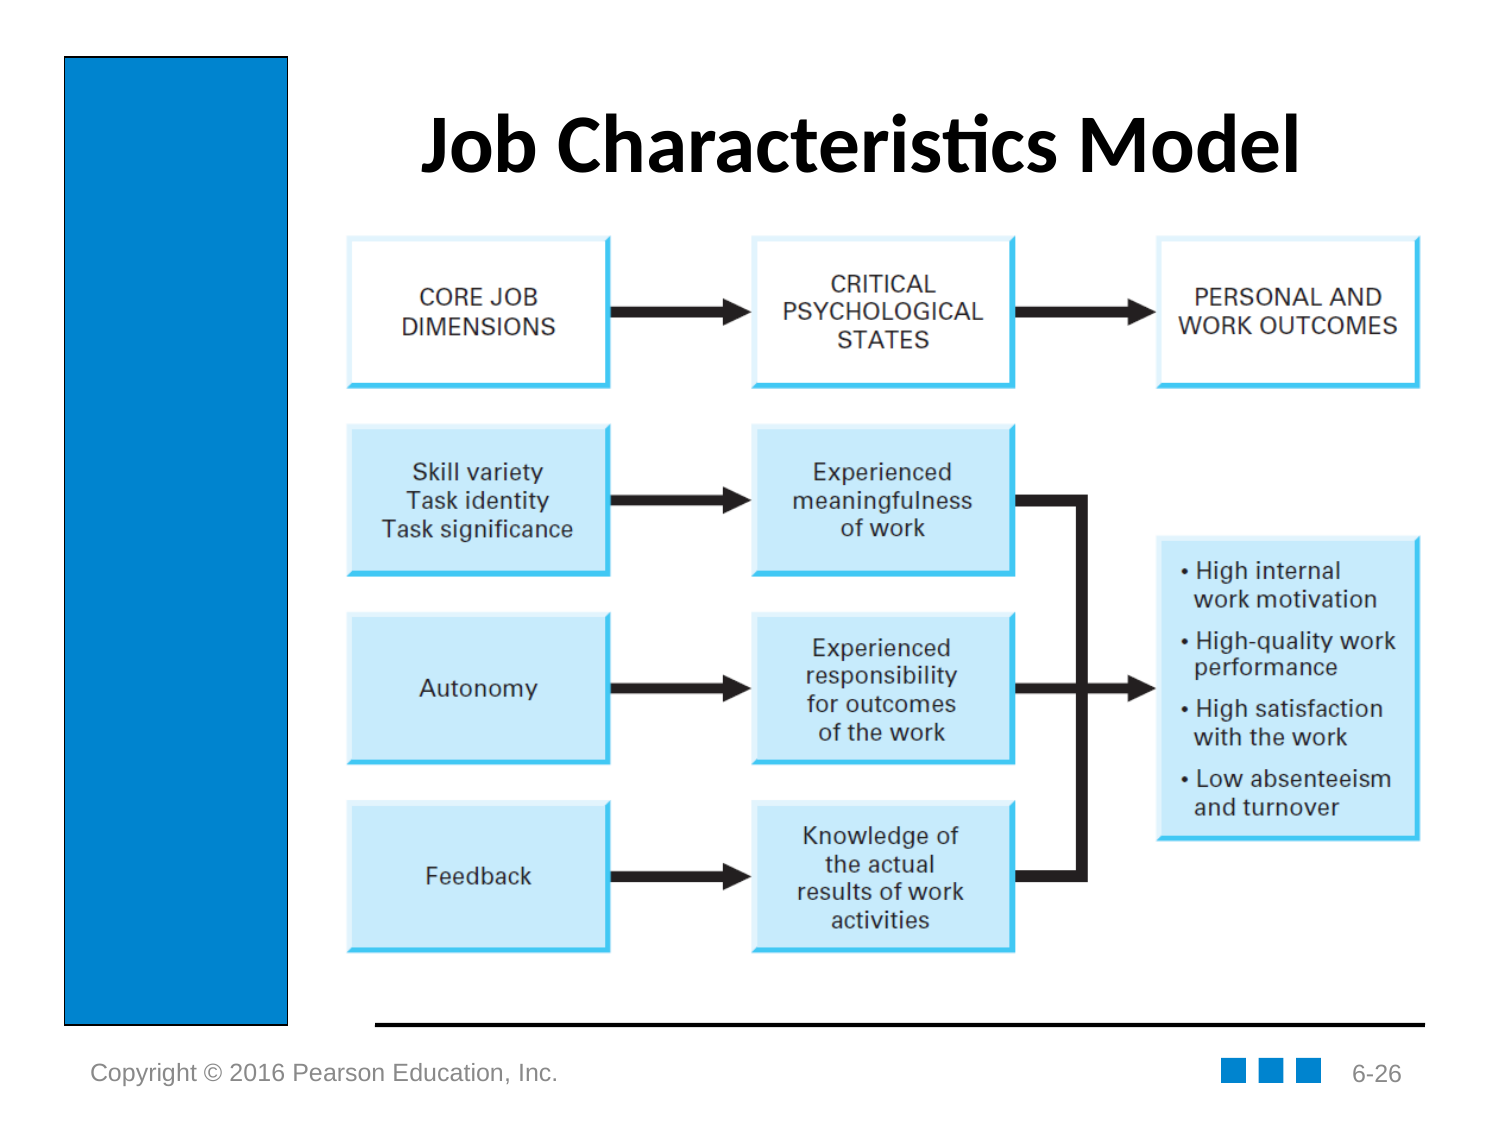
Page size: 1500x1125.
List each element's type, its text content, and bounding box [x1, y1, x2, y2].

text_box Copyright © 2016 Pearson Education, Inc. [75, 1055, 625, 1088]
title Job Characteristics Model [300, 45, 1425, 233]
text_box [1221, 1057, 1246, 1083]
text_box [1258, 1057, 1284, 1083]
text_box [1296, 1057, 1321, 1083]
picture [339, 232, 1461, 964]
text_box [64, 56, 288, 1025]
text_box 6-26 [1333, 1050, 1421, 1095]
